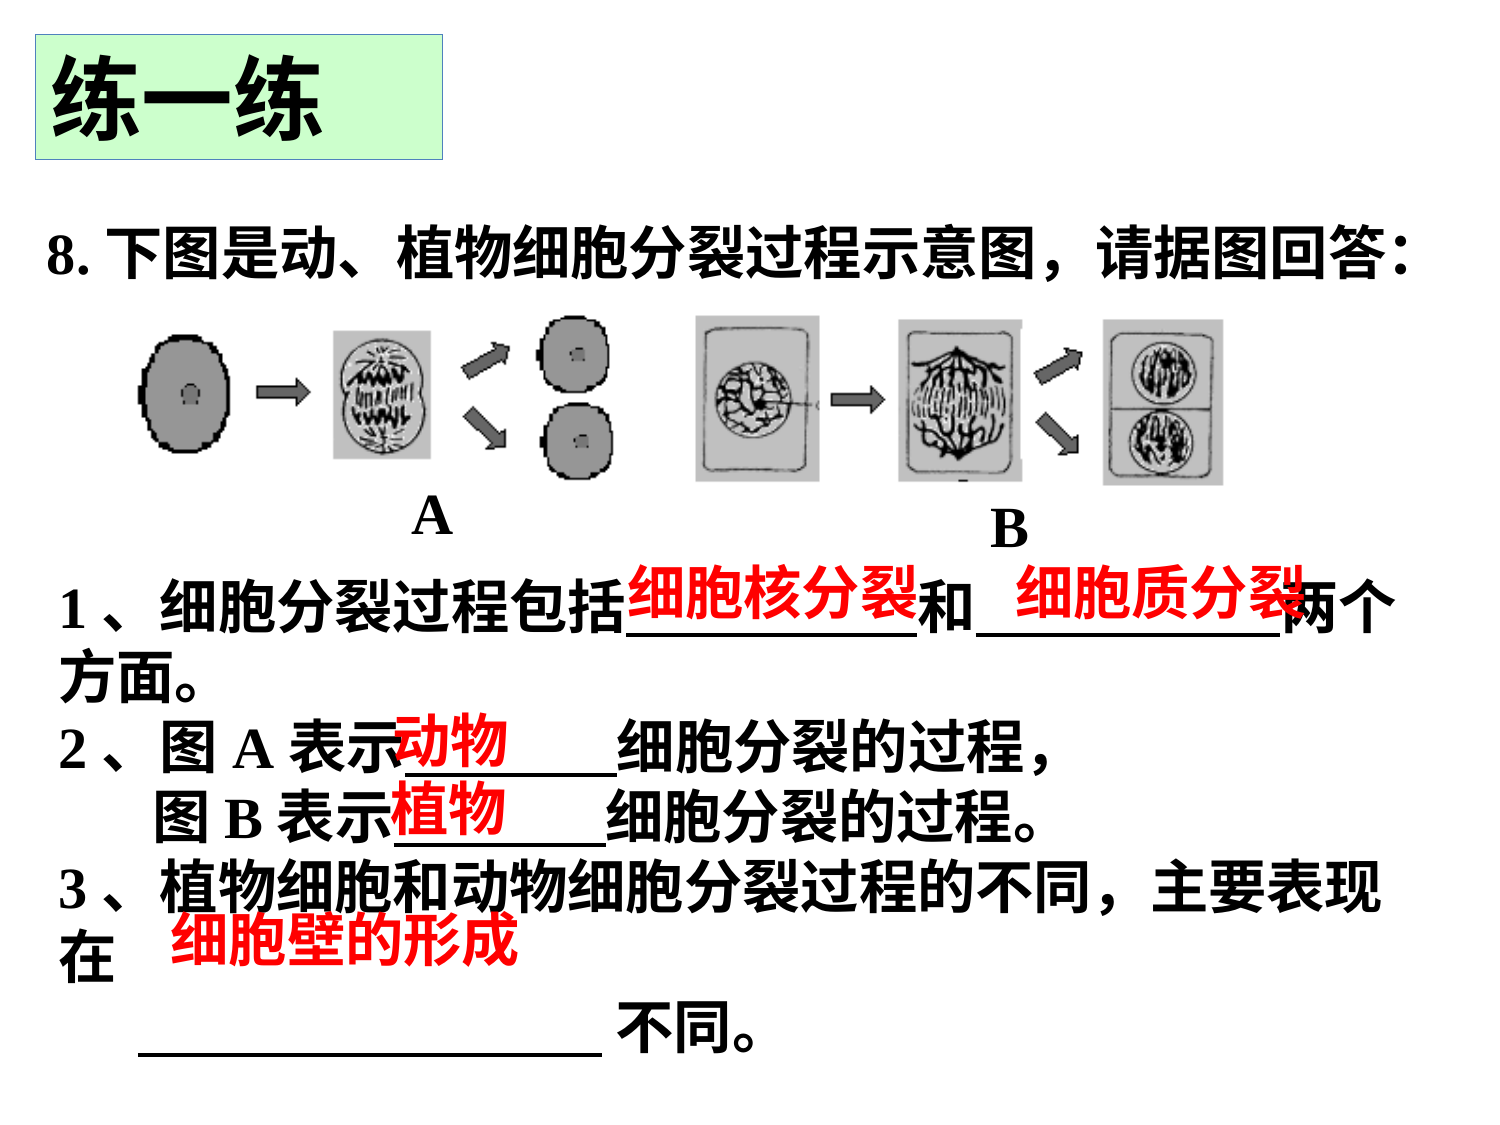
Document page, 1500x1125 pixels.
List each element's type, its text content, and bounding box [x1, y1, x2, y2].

text_box 细胞壁的形成 [155, 895, 912, 981]
text_box 动物 [377, 697, 747, 782]
text_box 8.下图是动、植物细胞分裂过程示意图，请据图回答： [32, 208, 1460, 294]
text_box 植物 [375, 764, 700, 850]
text_box 1、细胞分裂过程包括 和 两个方面。 2、图A表示 细胞分裂的过程， 图B表示 细胞分裂的过程。 3、植物细胞和动物细胞分裂过程的不同，主要表现在 不同。 [43, 562, 1453, 1068]
text_box B [975, 510, 1045, 567]
text_box 细胞质分裂 [1000, 548, 1500, 634]
text_box A [396, 510, 469, 554]
picture [129, 301, 1233, 501]
text_box 细胞核分裂 [612, 548, 1000, 634]
text_box 练一练 [35, 34, 443, 160]
